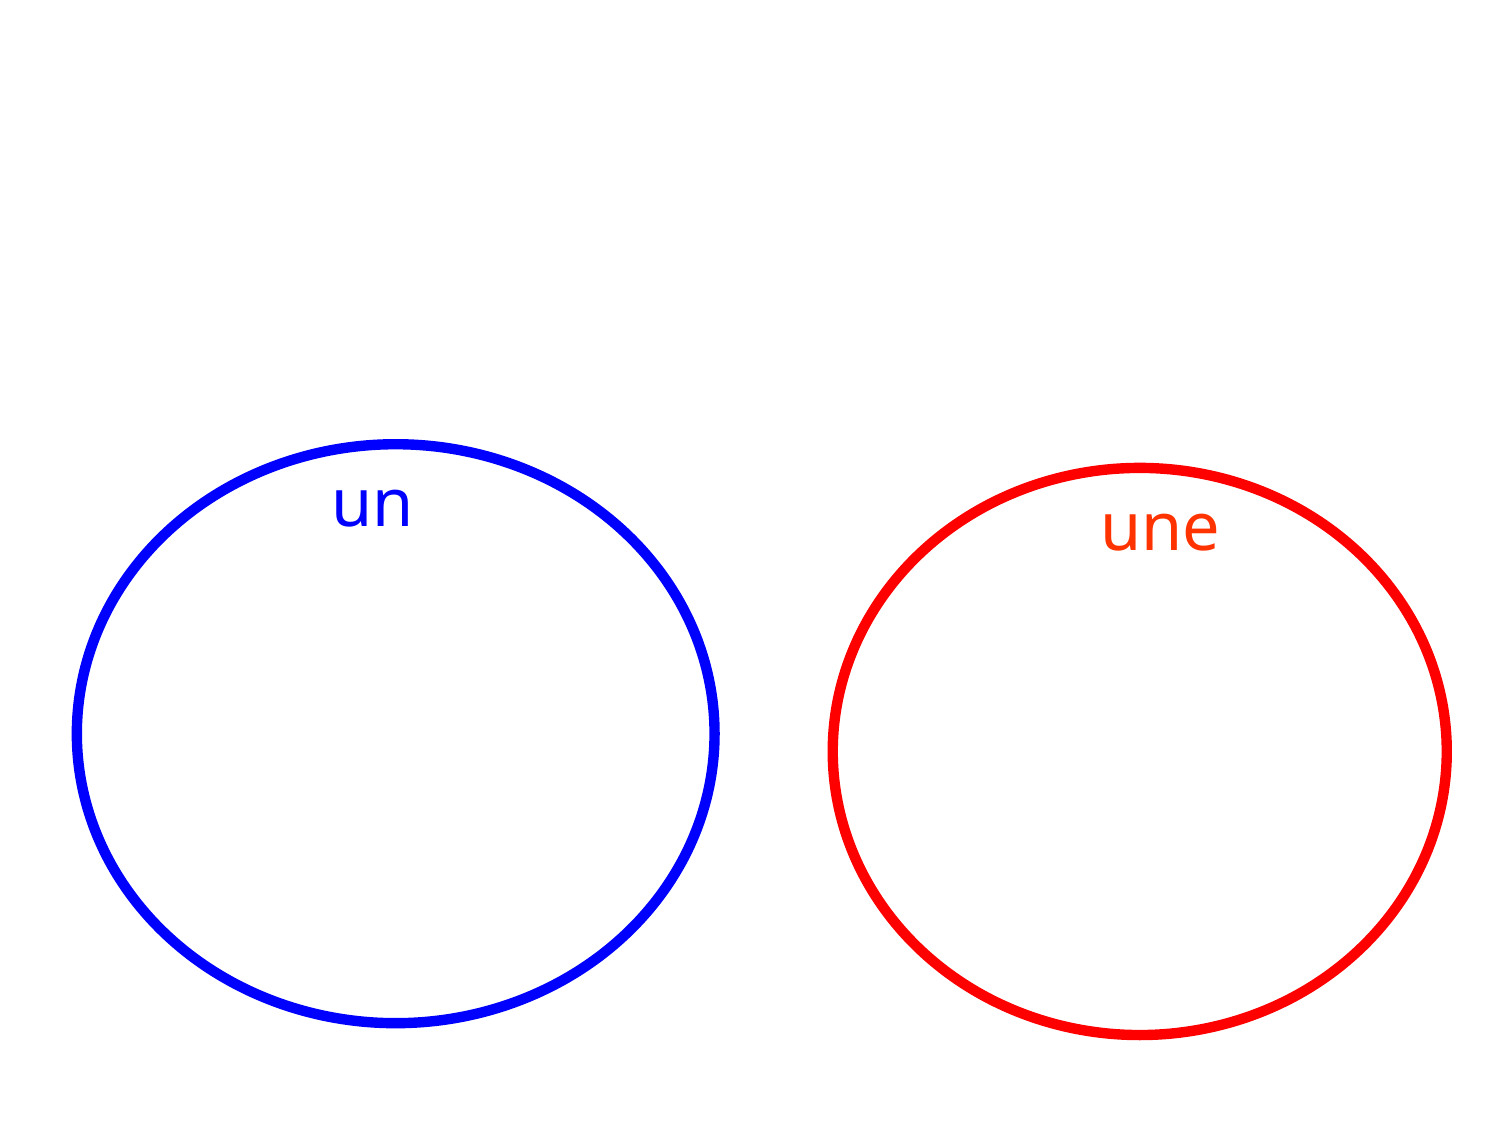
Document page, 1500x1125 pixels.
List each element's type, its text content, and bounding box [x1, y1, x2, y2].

text_box une [1085, 476, 1236, 572]
text_box un [316, 452, 429, 548]
text_box [832, 467, 1447, 1036]
text_box [76, 444, 715, 1024]
